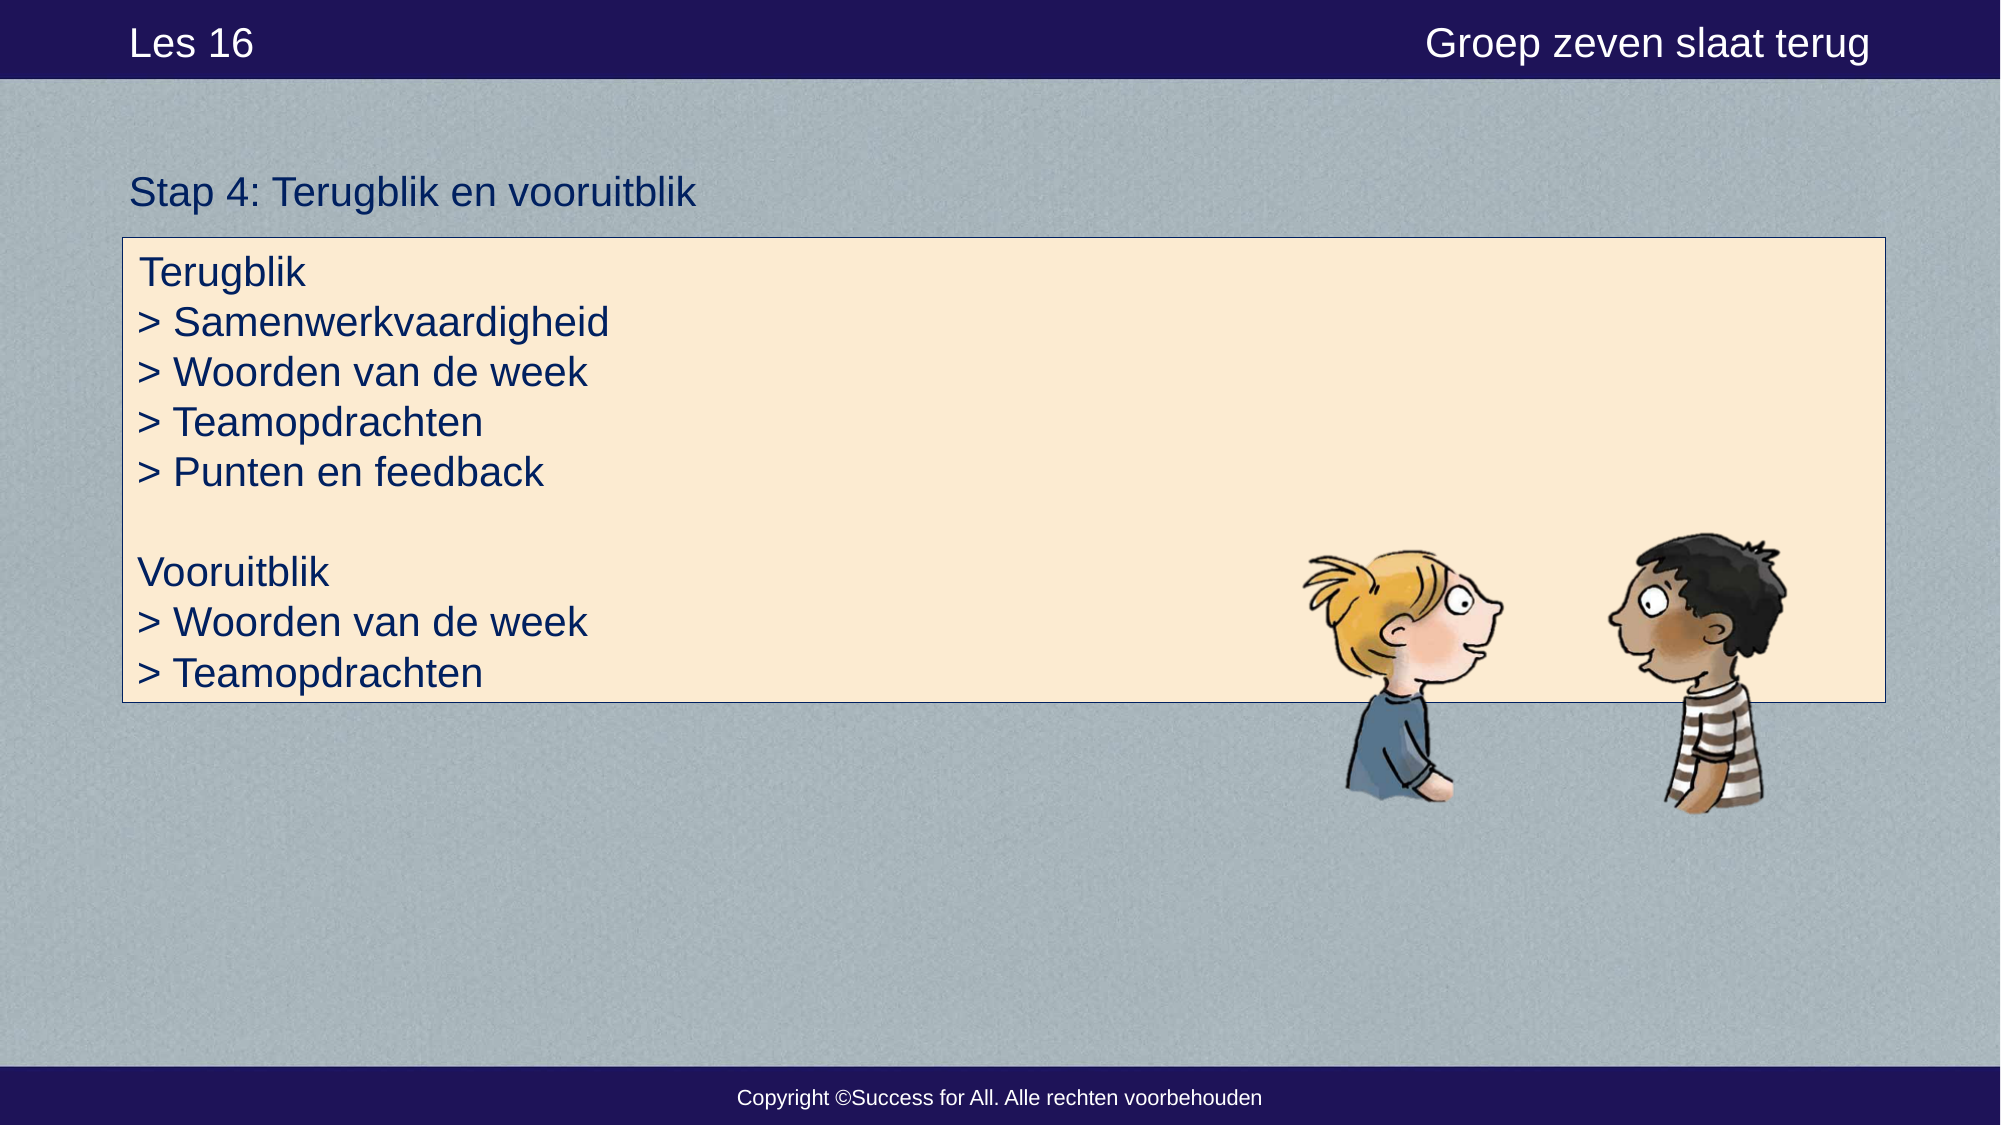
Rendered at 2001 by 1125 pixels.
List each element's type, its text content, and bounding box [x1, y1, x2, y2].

picture [0, 0, 2001, 1125]
text_box Groep zeven slaat terug [999, 8, 1886, 73]
text_box Terugblik > Samenwerkvaardigheid > Woorden van de week > Teamopdrachten > Punten en feedback Vooruitblik > Woorden van de week > Teamopdrachten [122, 237, 1886, 703]
text_box Copyright ©Success for All. Alle rechten voorbehouden [0, 1076, 2000, 1125]
text_box Stap 4: Terugblik en vooruitblik [114, 157, 907, 223]
text_box Les 16 [114, 8, 354, 73]
